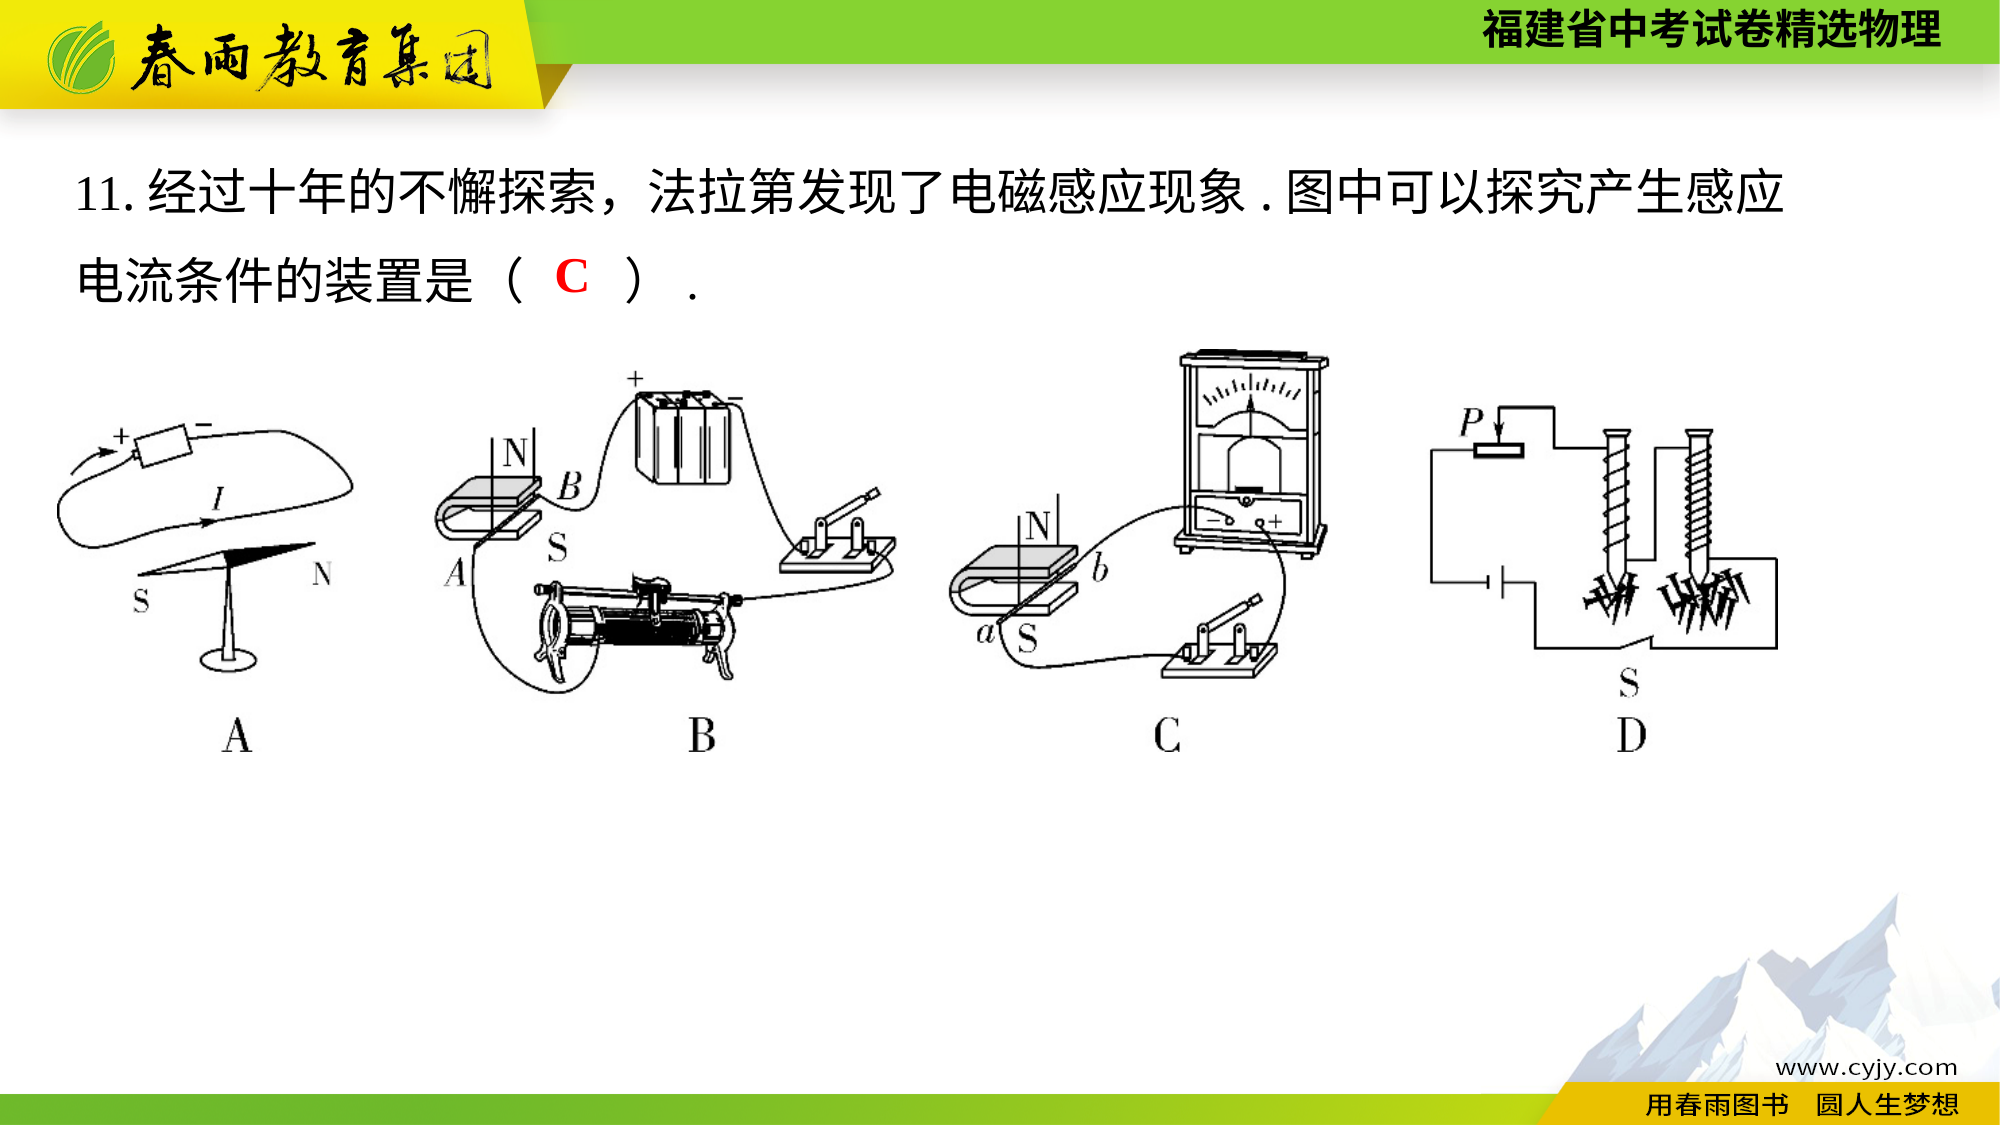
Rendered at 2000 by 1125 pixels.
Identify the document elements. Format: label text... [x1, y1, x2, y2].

picture [0, 0, 2000, 1125]
text_box C [539, 235, 606, 311]
list 11.经过十年的不懈探索，法拉第发现了电磁感应现象.图中可以探究产生感应 电流条件的装置是（ ）. [59, 122, 1944, 308]
